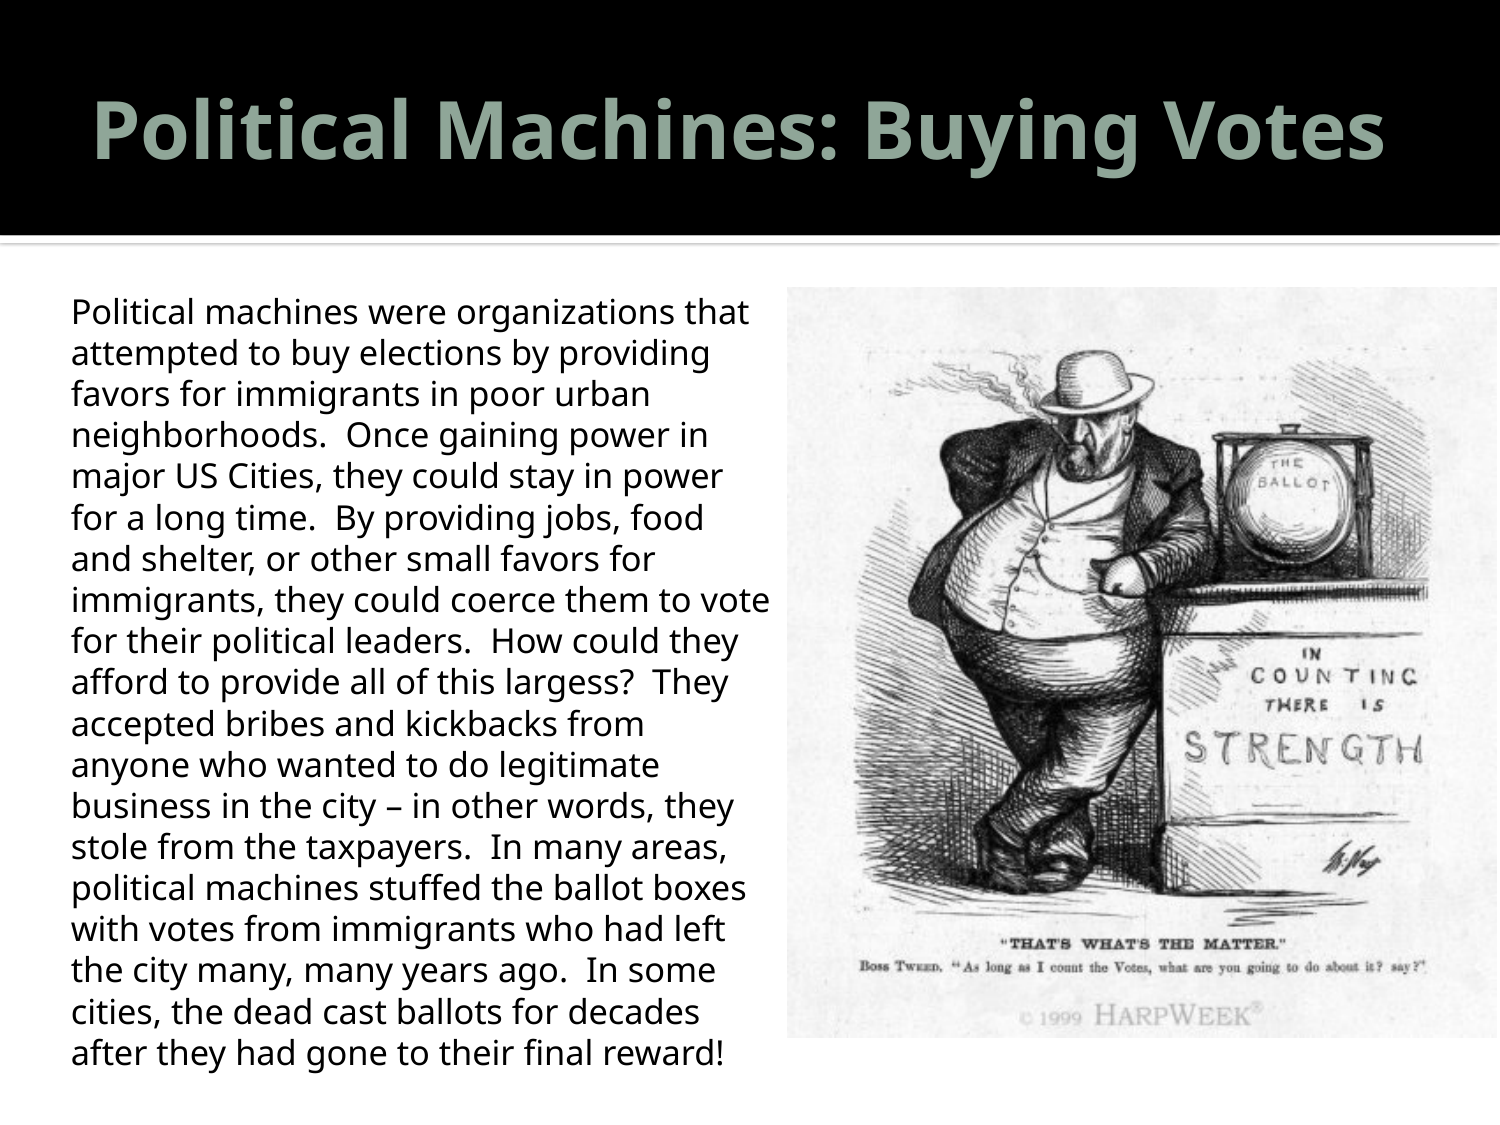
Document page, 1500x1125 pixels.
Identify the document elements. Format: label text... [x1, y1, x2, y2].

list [786, 287, 1497, 1038]
title Political Machines: Buying Votes [75, 24, 1425, 231]
list Political machines were organizations that attempted to buy elections by providing favors for immigrants in poor urban neighborhoods. Once gaining power in major US Cities, they could stay in power for a long time. By providing jobs, food and shelter, or other small favors for immigrants, they could coerce them to vote for their political leaders. How could they afford to provide all of this largess? They accepted bribes and kickbacks from anyone who wanted to do legitimate business in the city – in other words, they stole from the taxpayers. In many areas, political machines stuffed the ballot boxes with votes from immigrants who had left the city many, many years ago. In some cities, the dead cast ballots for decades after they had gone to their final reward! [37, 275, 788, 1100]
